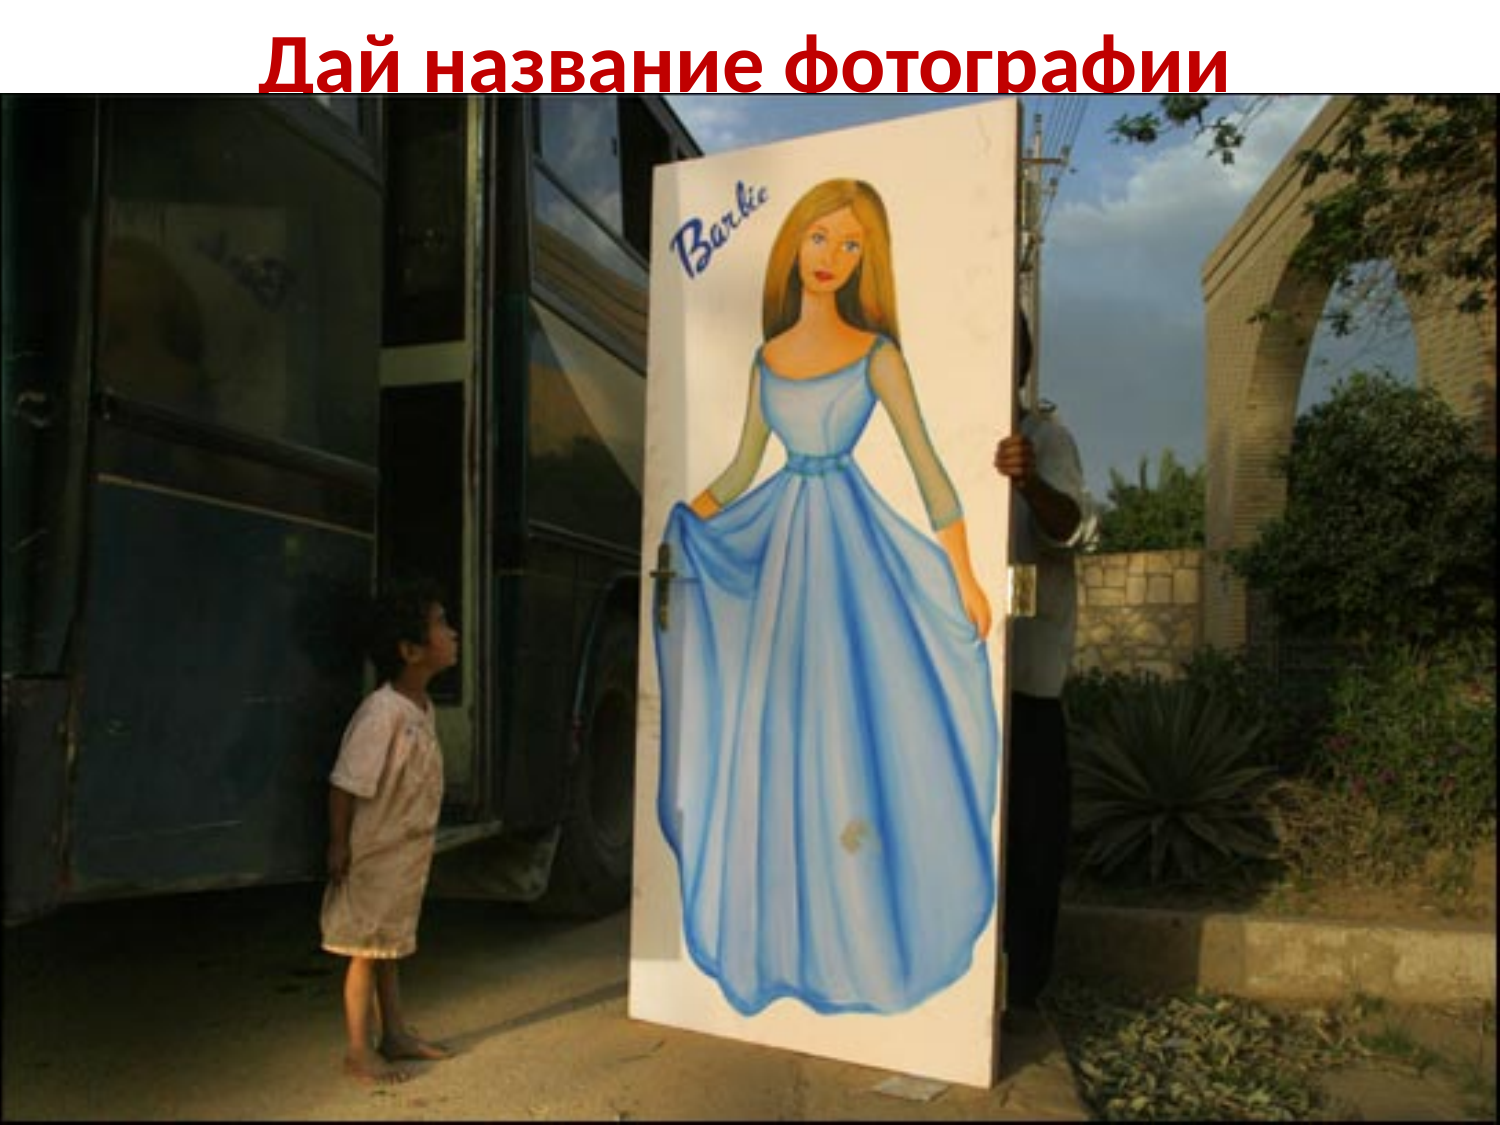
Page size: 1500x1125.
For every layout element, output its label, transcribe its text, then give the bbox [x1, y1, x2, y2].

title Дай название фотографии [70, 0, 1421, 92]
picture [0, 93, 1500, 1125]
